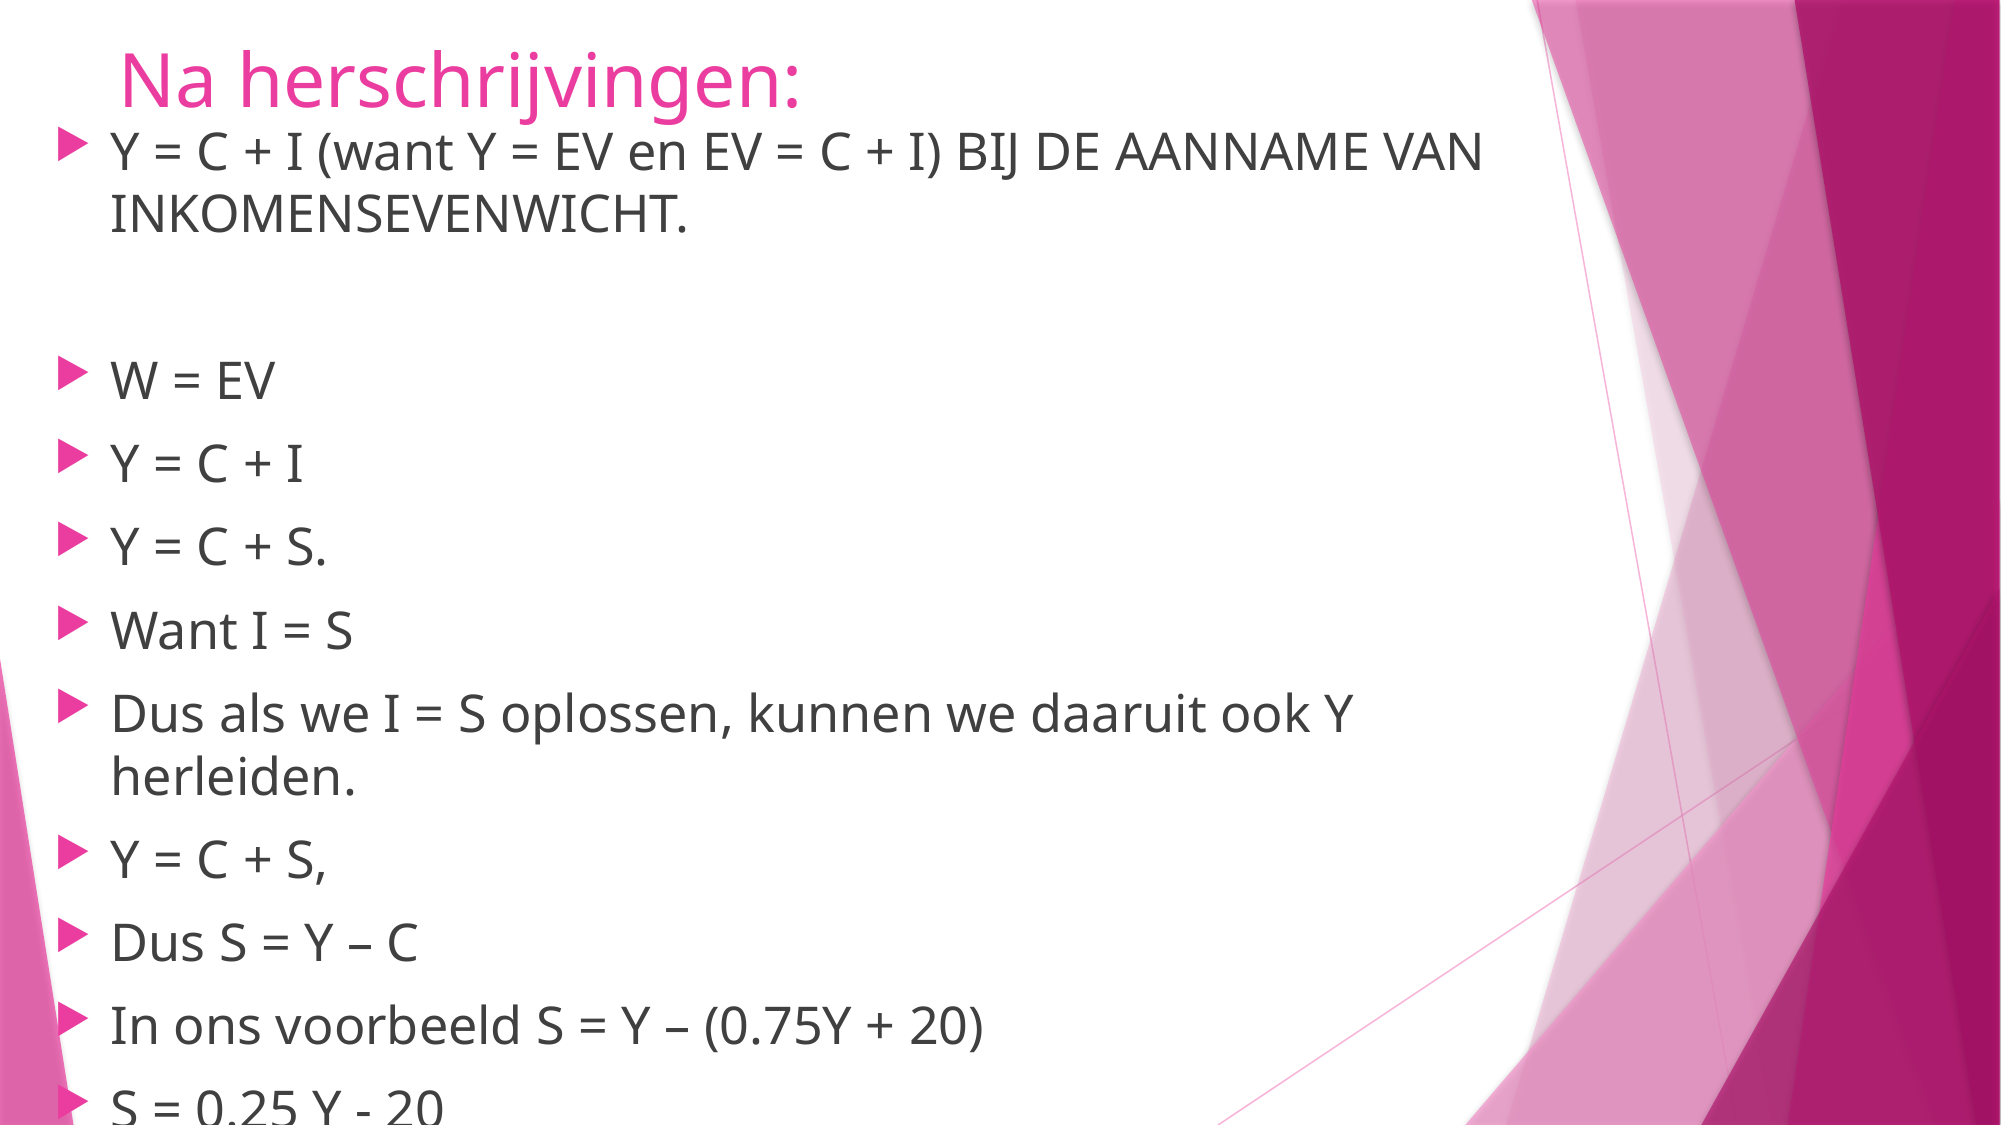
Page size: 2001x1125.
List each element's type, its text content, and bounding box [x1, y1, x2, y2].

list Y = C + I (want Y = EV en EV = C + I) BIJ DE AANNAME VAN INKOMENSEVENWICHT. W = EV Y = C + I Y = C + S. Want I = S Dus als we I = S oplossen, kunnen we daaruit ook Y herleiden. Y = C + S, Dus S = Y – C In ons voorbeeld S = Y – (0.75Y + 20) S = 0.25 Y - 20 [39, 110, 1522, 992]
title Na herschrijvingen: [103, 24, 1514, 110]
